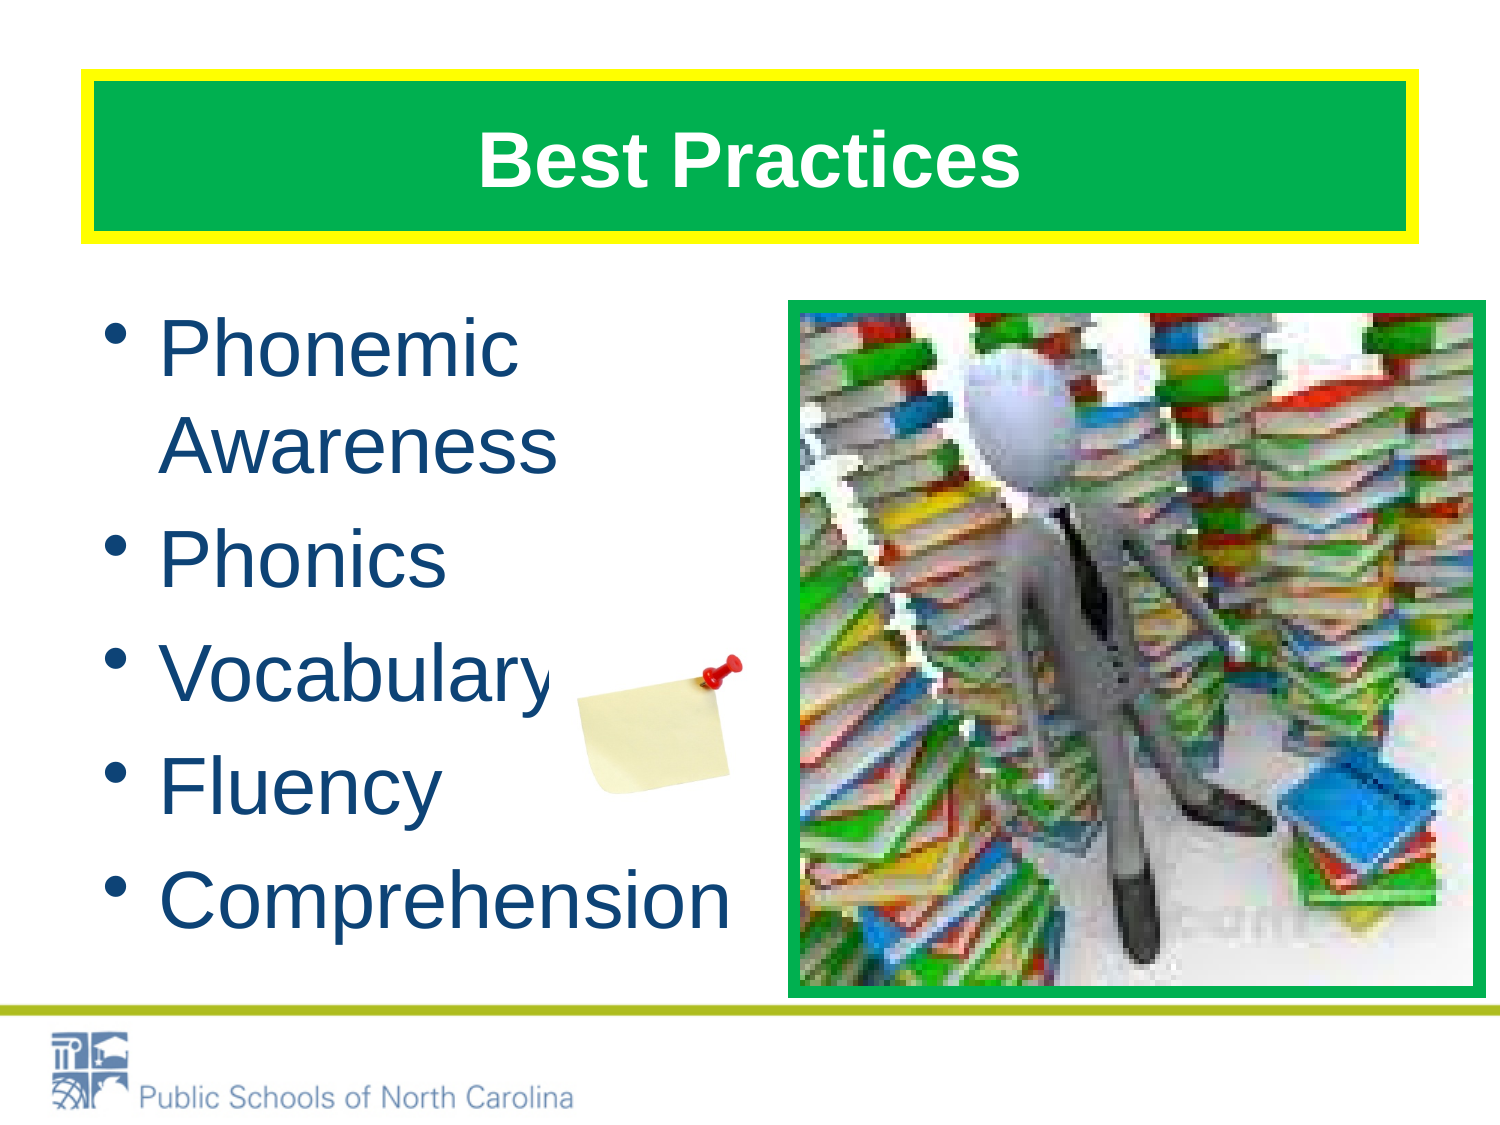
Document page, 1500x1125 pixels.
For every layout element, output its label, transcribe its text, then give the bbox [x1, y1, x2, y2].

text_box The “Fab Five” [75, 24, 1450, 213]
text_box Best Practices [87, 74, 1413, 238]
text_box Phonemic Awareness Phonics Vocabulary Fluency Comprehension [87, 287, 850, 877]
picture [0, 1, 1500, 1124]
